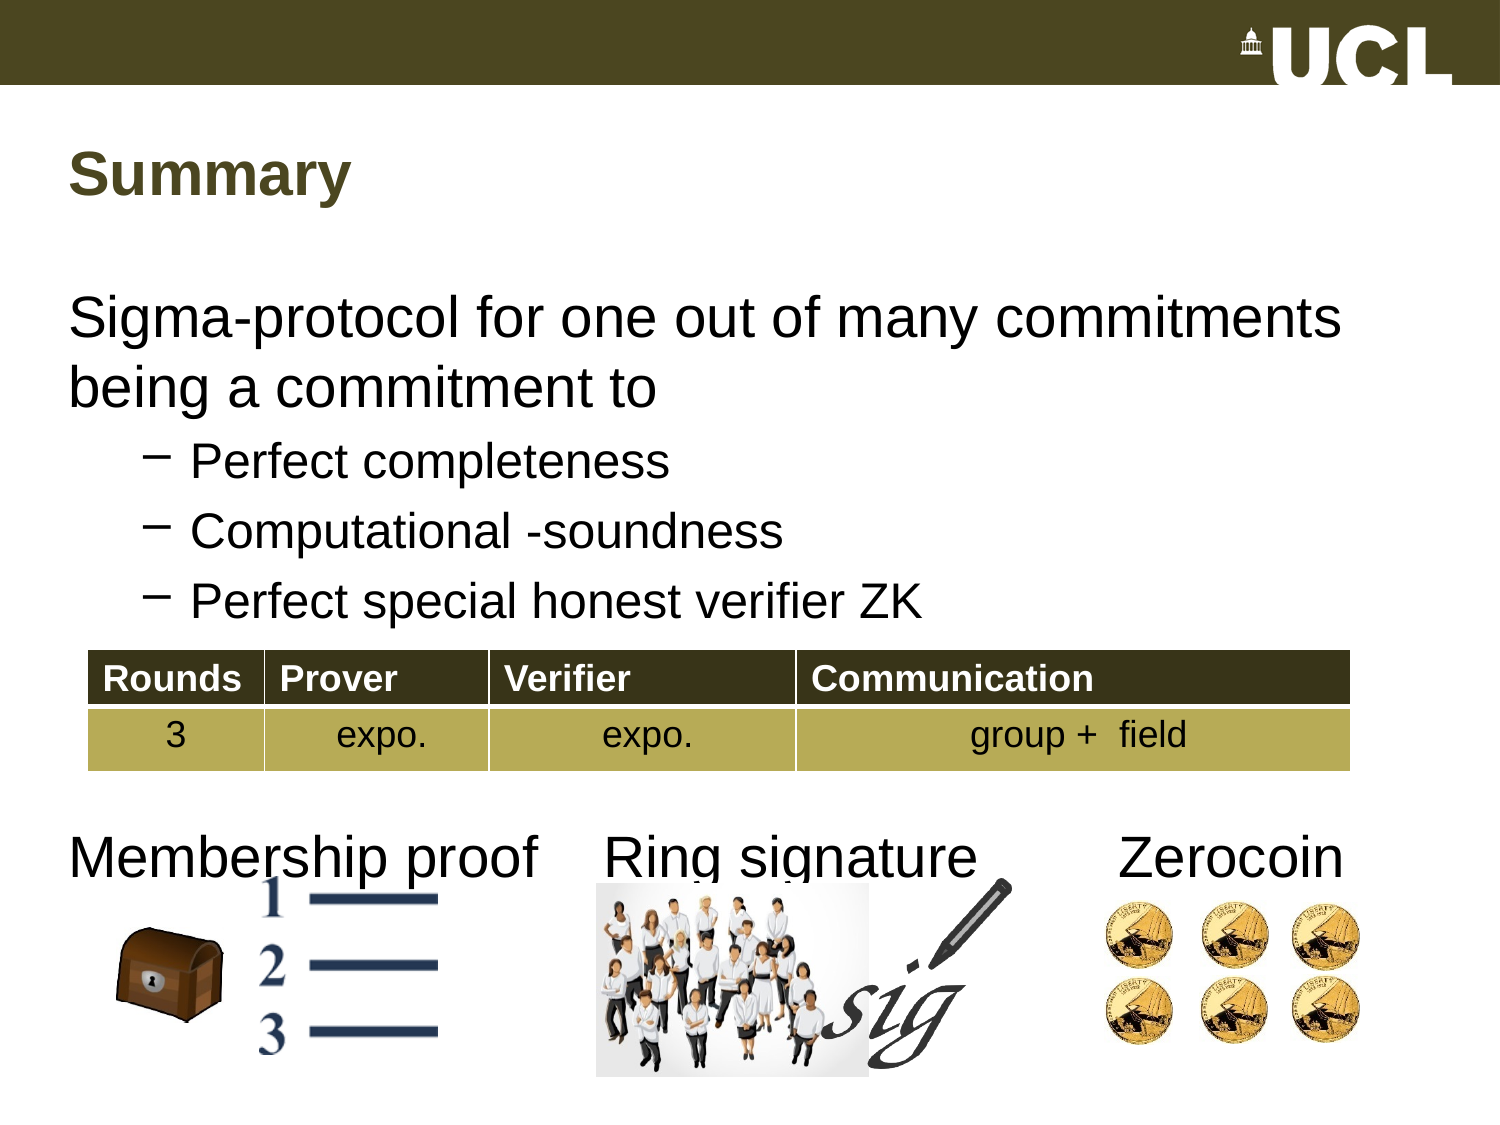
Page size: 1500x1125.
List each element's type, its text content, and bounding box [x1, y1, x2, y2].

picture [1290, 901, 1360, 971]
picture [1104, 975, 1173, 1045]
picture [258, 876, 439, 1056]
picture [0, 0, 1500, 85]
picture [116, 927, 225, 1023]
picture [596, 878, 1012, 1077]
picture [1200, 899, 1269, 969]
picture [1199, 975, 1268, 1044]
picture [1104, 899, 1173, 969]
title Summary [53, 125, 1446, 339]
picture [1290, 974, 1360, 1044]
